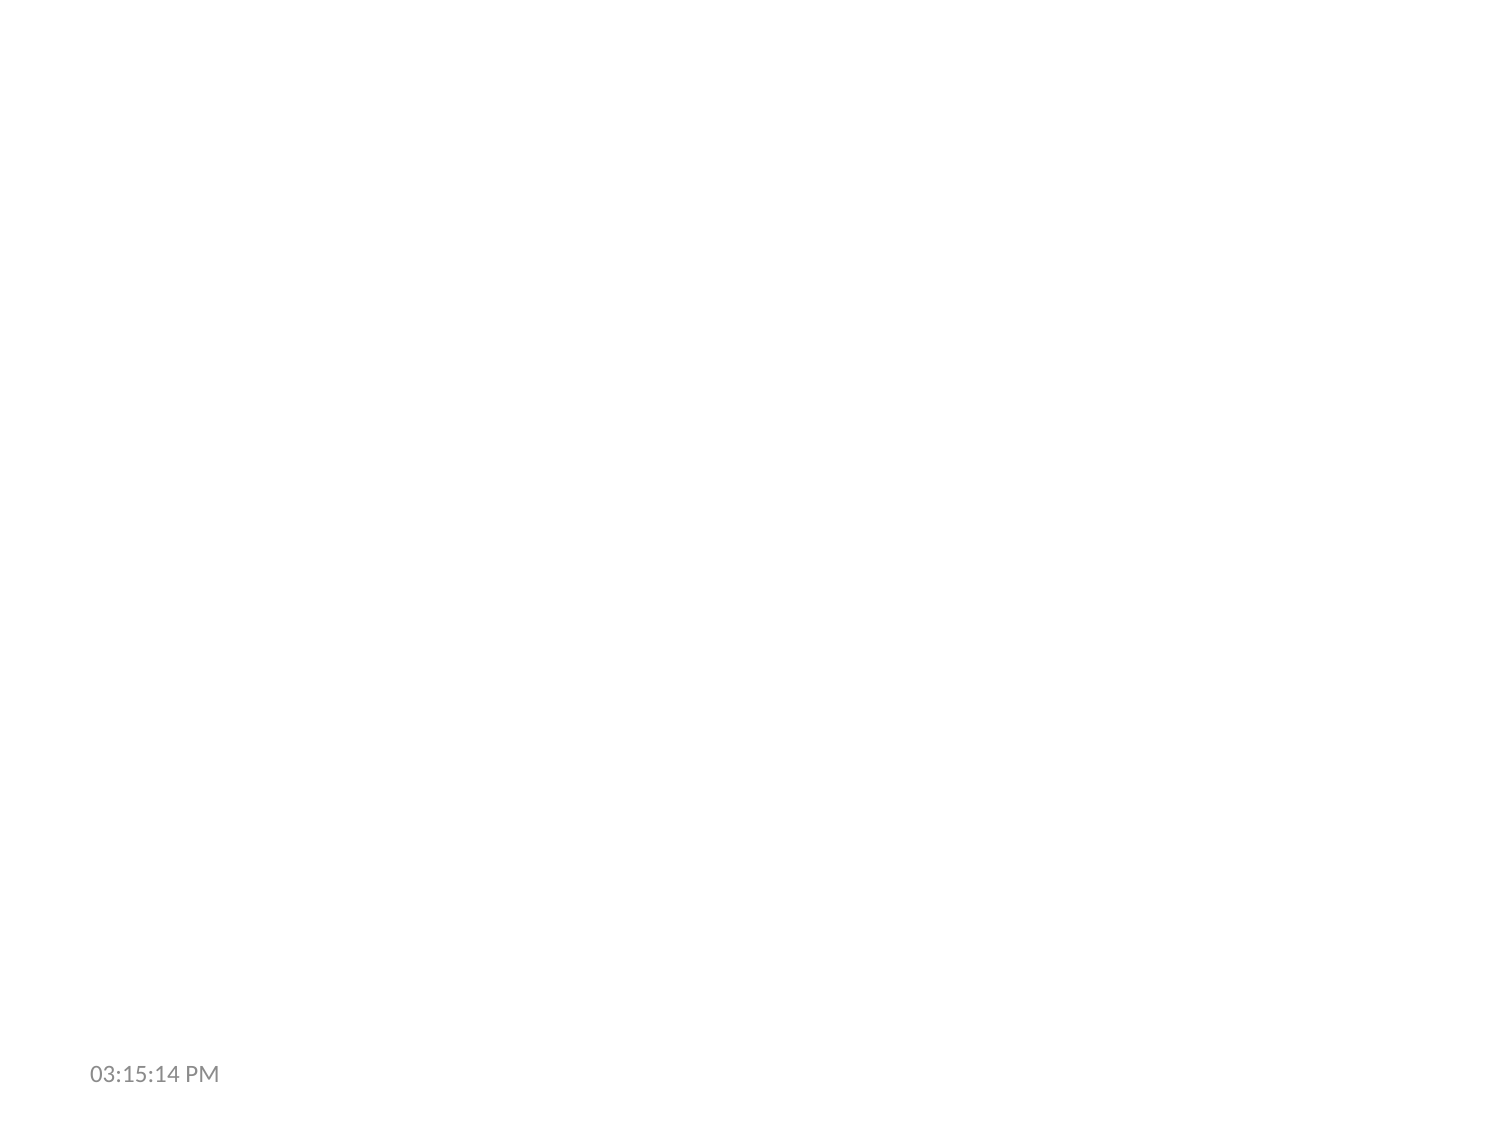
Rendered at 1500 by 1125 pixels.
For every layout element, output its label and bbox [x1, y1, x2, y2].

slide_number [75, 1042, 425, 1103]
